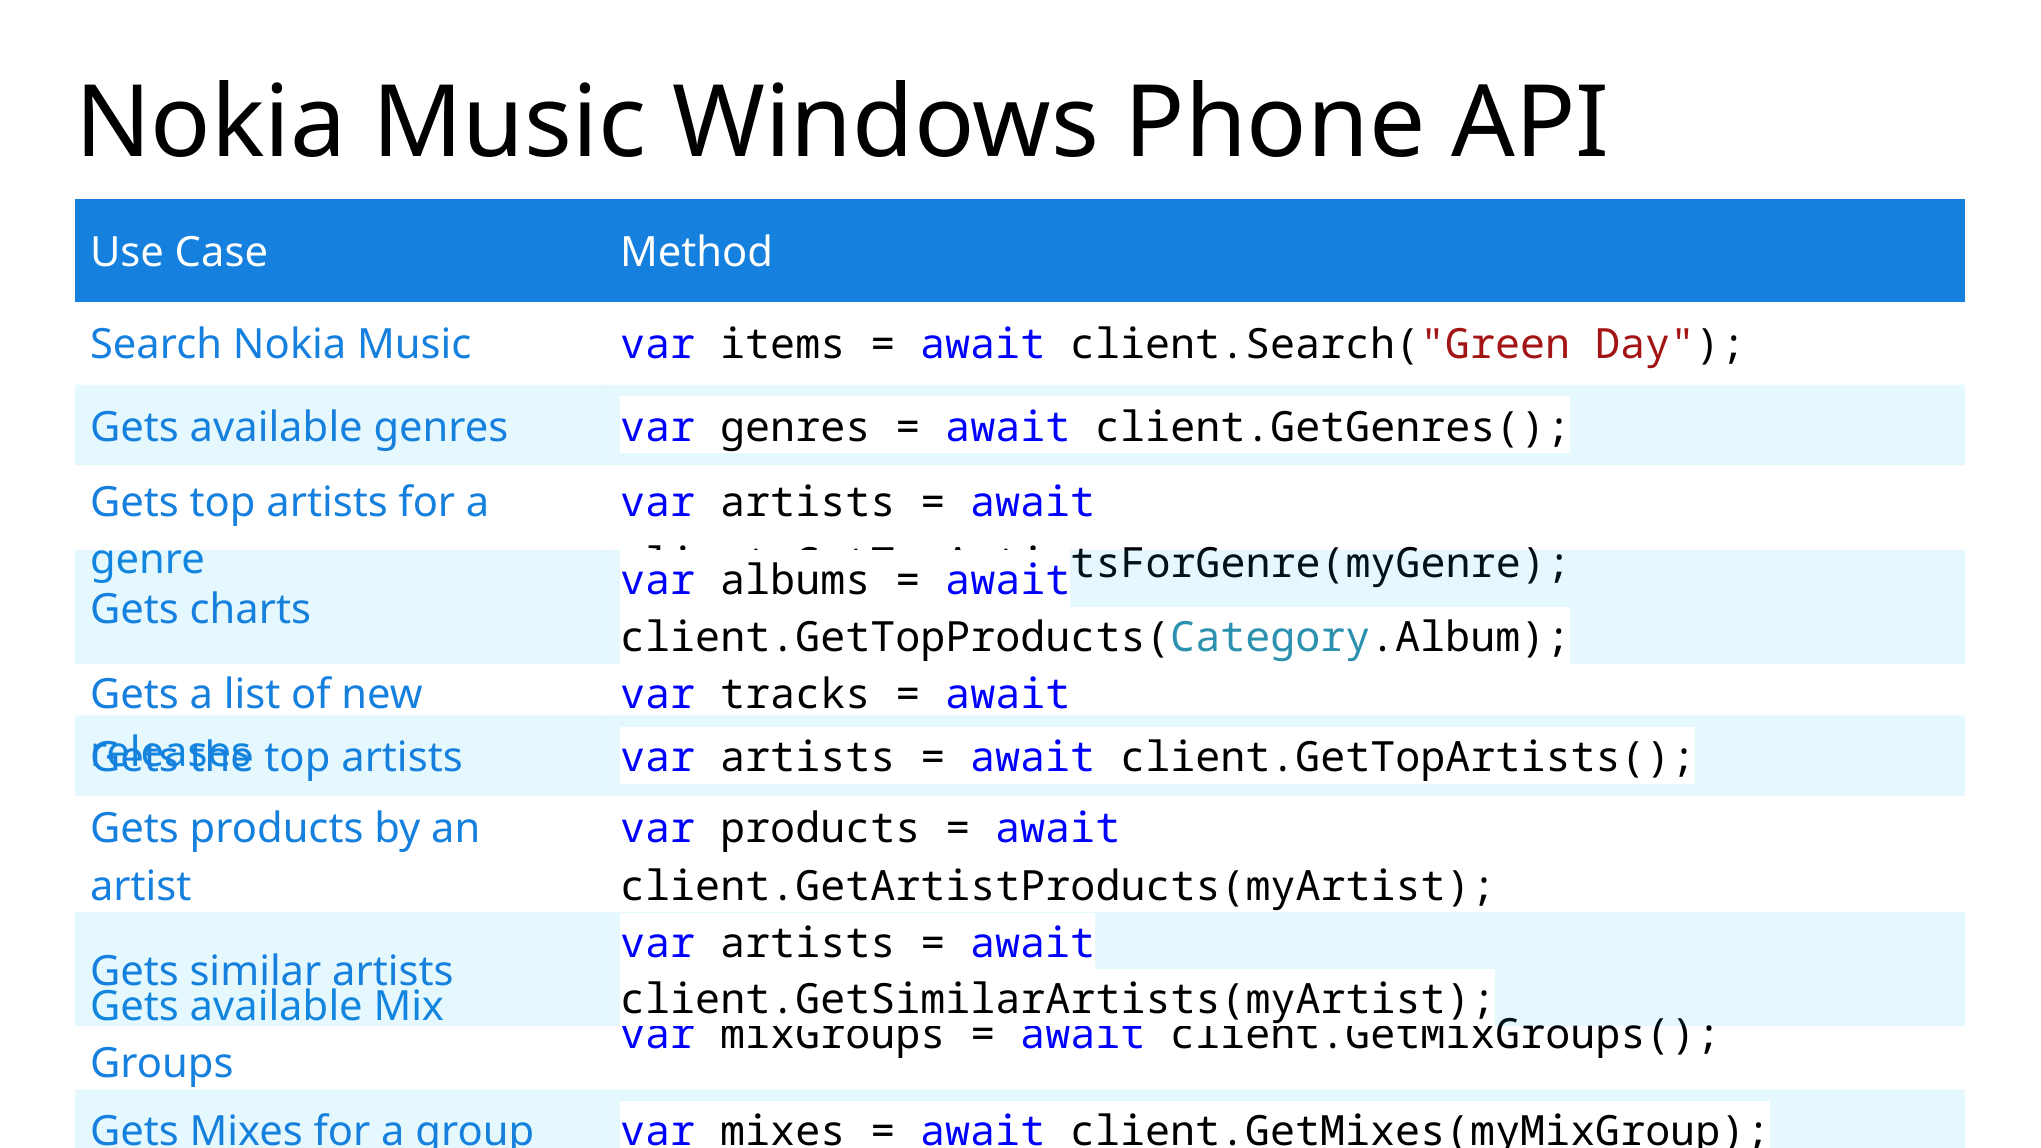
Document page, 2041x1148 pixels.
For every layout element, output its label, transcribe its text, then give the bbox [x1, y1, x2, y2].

table_header var genres = await client.GetGenres(); [605, 385, 1965, 465]
title Nokia Music Windows Phone API [45, 48, 1996, 199]
table_cell var tracks = await client.GetNewReleases(Category.Track); [605, 664, 1965, 715]
table_header Gets available Mix Groups [75, 1026, 605, 1089]
table_cell Gets similar artists [75, 912, 605, 1026]
table_header var artists = await client.GetTopArtistsForGenre(myGenre); [605, 467, 1965, 550]
table_header Gets products by an artist [75, 798, 605, 912]
table_header Use Case [75, 199, 605, 302]
table_cell Gets a list of new releases [75, 664, 605, 715]
table_header Gets charts [75, 550, 605, 664]
table_header var albums = await client.GetTopProducts(Category.Album); [605, 550, 1965, 664]
table_cell var artists = await client.GetSimilarArtists(myArtist); [605, 912, 1965, 1026]
table_header var artists = await client.GetTopArtists(); [605, 715, 1965, 796]
table_cell Search Nokia Music [75, 302, 605, 382]
table_header Gets the top artists [75, 715, 605, 796]
table_header Gets available genres [75, 385, 605, 465]
table_cell Gets Mixes for a group [75, 1089, 605, 1148]
table_header Method [605, 199, 1965, 302]
table_header Gets top artists for a genre [75, 467, 605, 550]
table_cell var mixes = await client.GetMixes(myMixGroup); [605, 1089, 1965, 1148]
table_header var products = await client.GetArtistProducts(myArtist); [605, 798, 1965, 912]
table_header var mixGroups = await client.GetMixGroups(); [605, 1026, 1965, 1089]
table_cell var items = await client.Search("Green Day"); [605, 302, 1965, 382]
